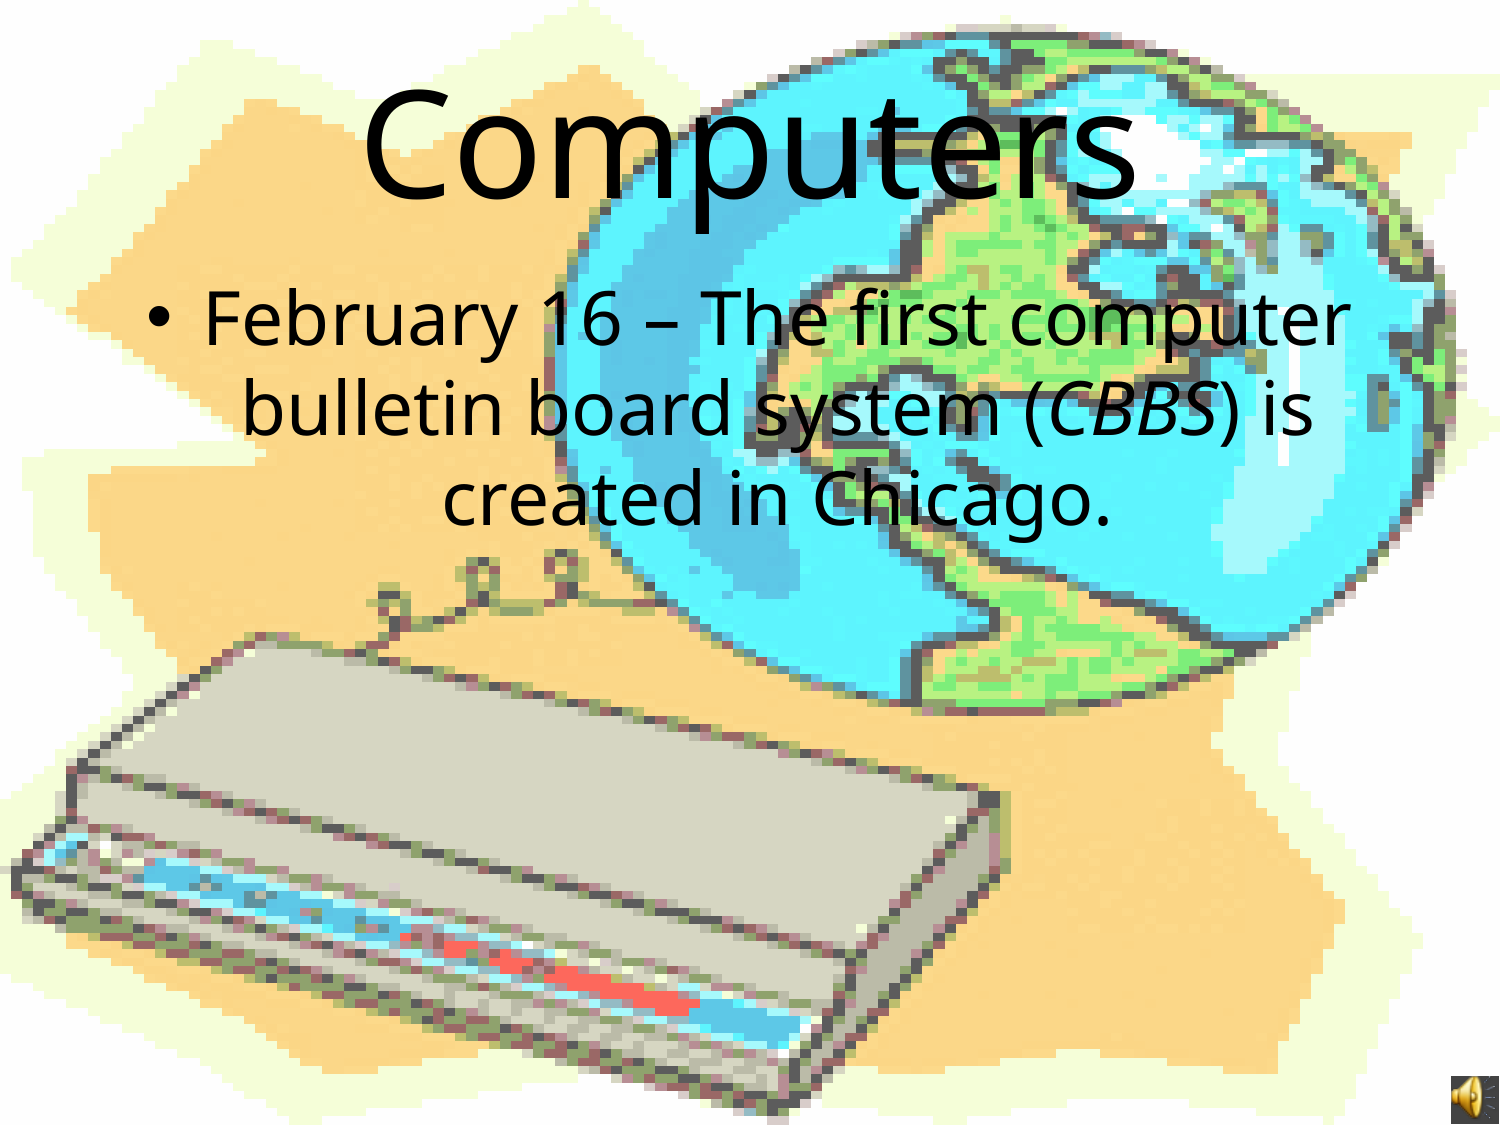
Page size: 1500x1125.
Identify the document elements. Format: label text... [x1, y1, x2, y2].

picture [1449, 1074, 1500, 1125]
list February 16 – The first computer bulletin board system (CBBS) is created in Chicago. [75, 262, 1425, 1005]
title Computers [75, 45, 1425, 233]
